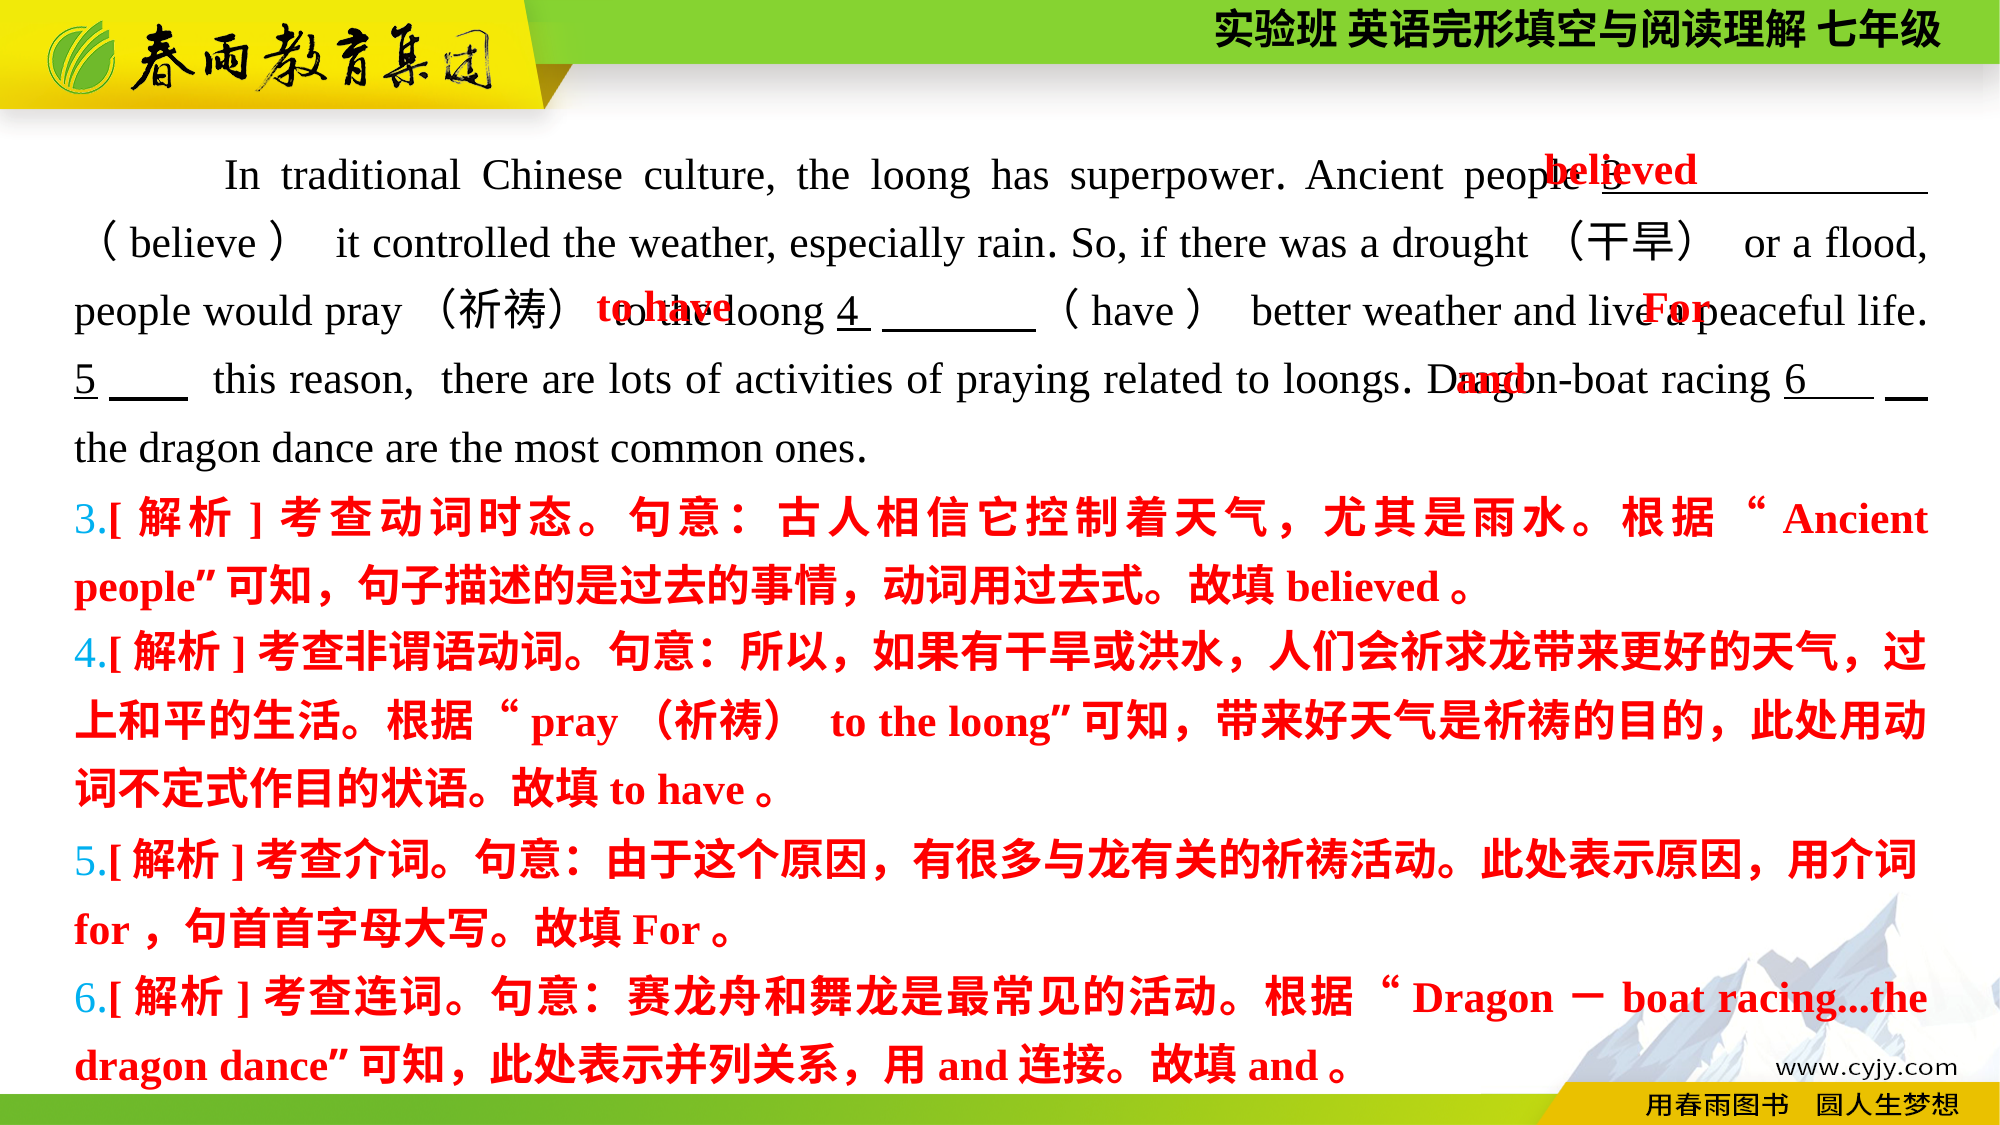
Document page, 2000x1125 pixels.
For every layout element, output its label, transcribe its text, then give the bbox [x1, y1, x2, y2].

text_box believed [1518, 117, 1713, 201]
text_box to have [581, 254, 747, 338]
text_box 5.[解析]考查介词。句意：由于这个原因，有很多与龙有关的祈祷活动。此处表示原因，用介词for，句首首字母大写。故填For。 [59, 808, 1944, 945]
list In traditional Chinese culture, the loong has superpower. Ancient people 3 （believe） it controlled the weather, especially rain. So, if there was a drought（干旱） or a flood, people would pray（祈祷） to the loong 4 （have） better weather and live a peaceful life. 5 this reason, there are lots of activities of praying related to loongs. Dragon-boat racing 6 the dragon dance are the most common ones. [59, 122, 1944, 466]
text_box 4.[解析]考查非谓语动词。句意：所以，如果有干旱或洪水，人们会祈求龙带来更好的天气，过上和平的生活。根据“pray（祈祷） to the loong”可知，带来好天气是祈祷的目的，此处用动词不定式作目的状语。故填to have。 [59, 601, 1944, 808]
text_box 3.[解析]考查动词时态。句意：古人相信它控制着天气，尤其是雨水。根据“Ancient people”可知，句子描述的是过去的事情，动词用过去式。故填believed。 [59, 466, 1944, 601]
text_box For [1627, 255, 1747, 339]
text_box 6.[解析]考查连词。句意：赛龙舟和舞龙是最常见的活动。根据“Dragon－boat racing...the dragon dance”可知，此处表示并列关系，用and连接。故填and。 [59, 945, 1944, 1097]
picture [0, 0, 2000, 1125]
text_box and [1441, 326, 1542, 410]
